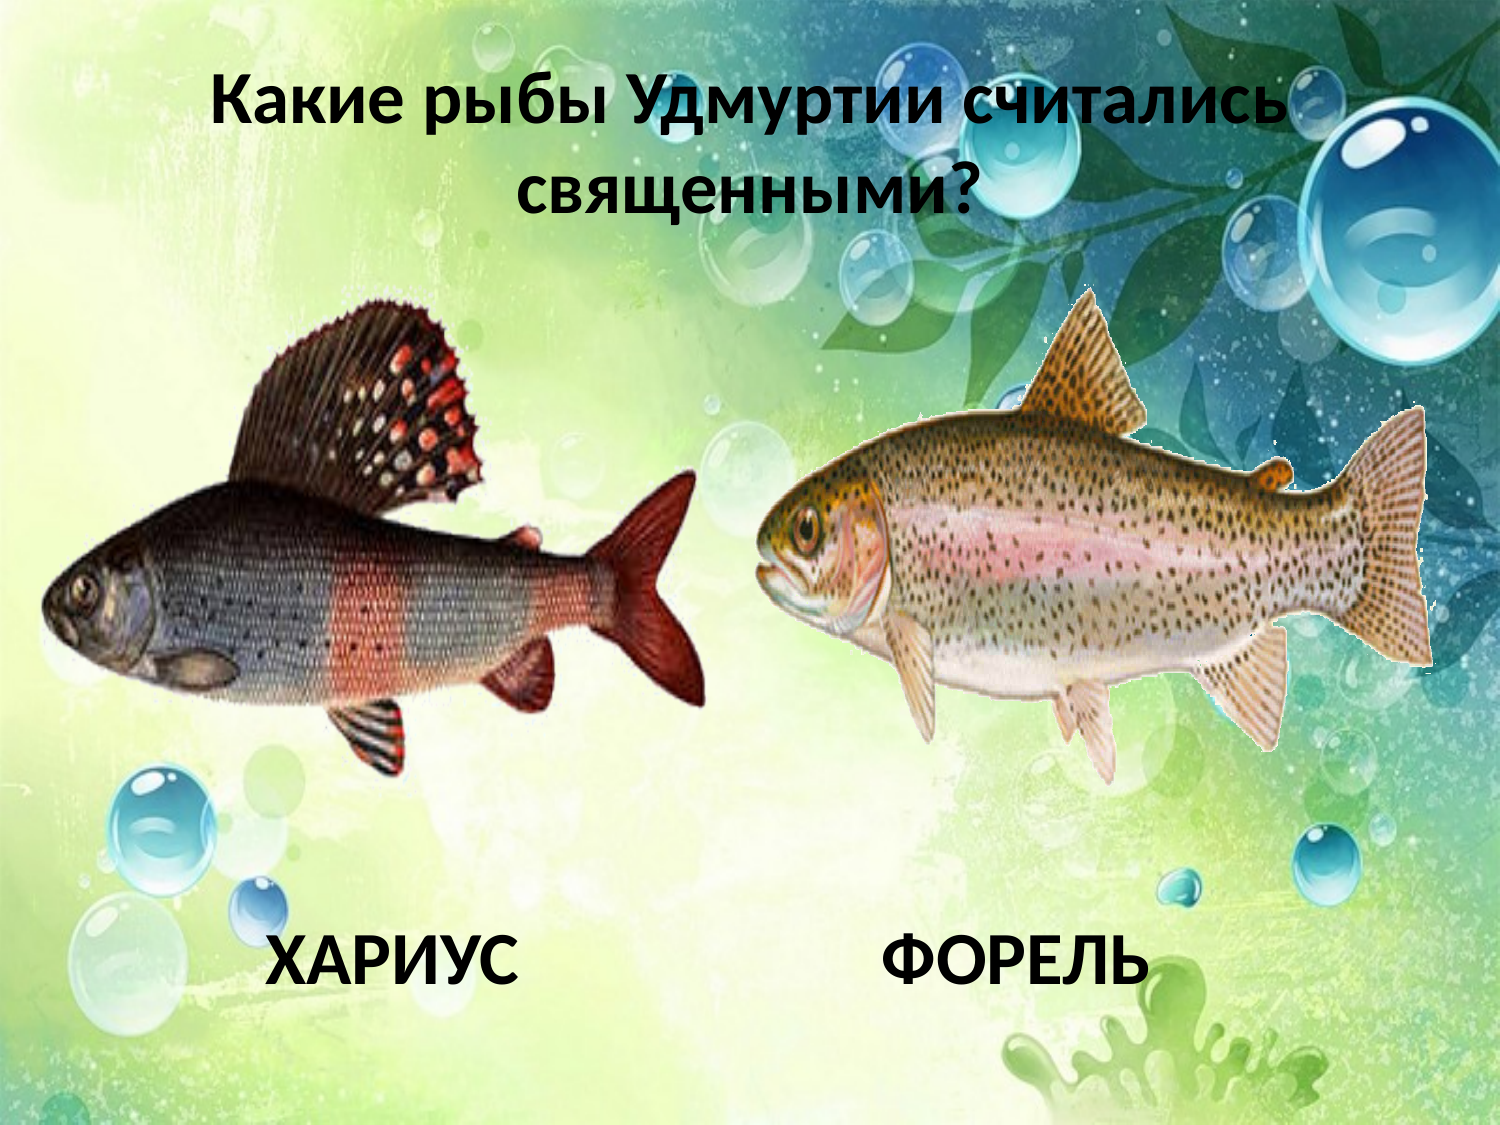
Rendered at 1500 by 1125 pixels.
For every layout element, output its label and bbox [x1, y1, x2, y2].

list [23, 257, 723, 821]
picture [0, 0, 1500, 1125]
list [726, 245, 1454, 816]
